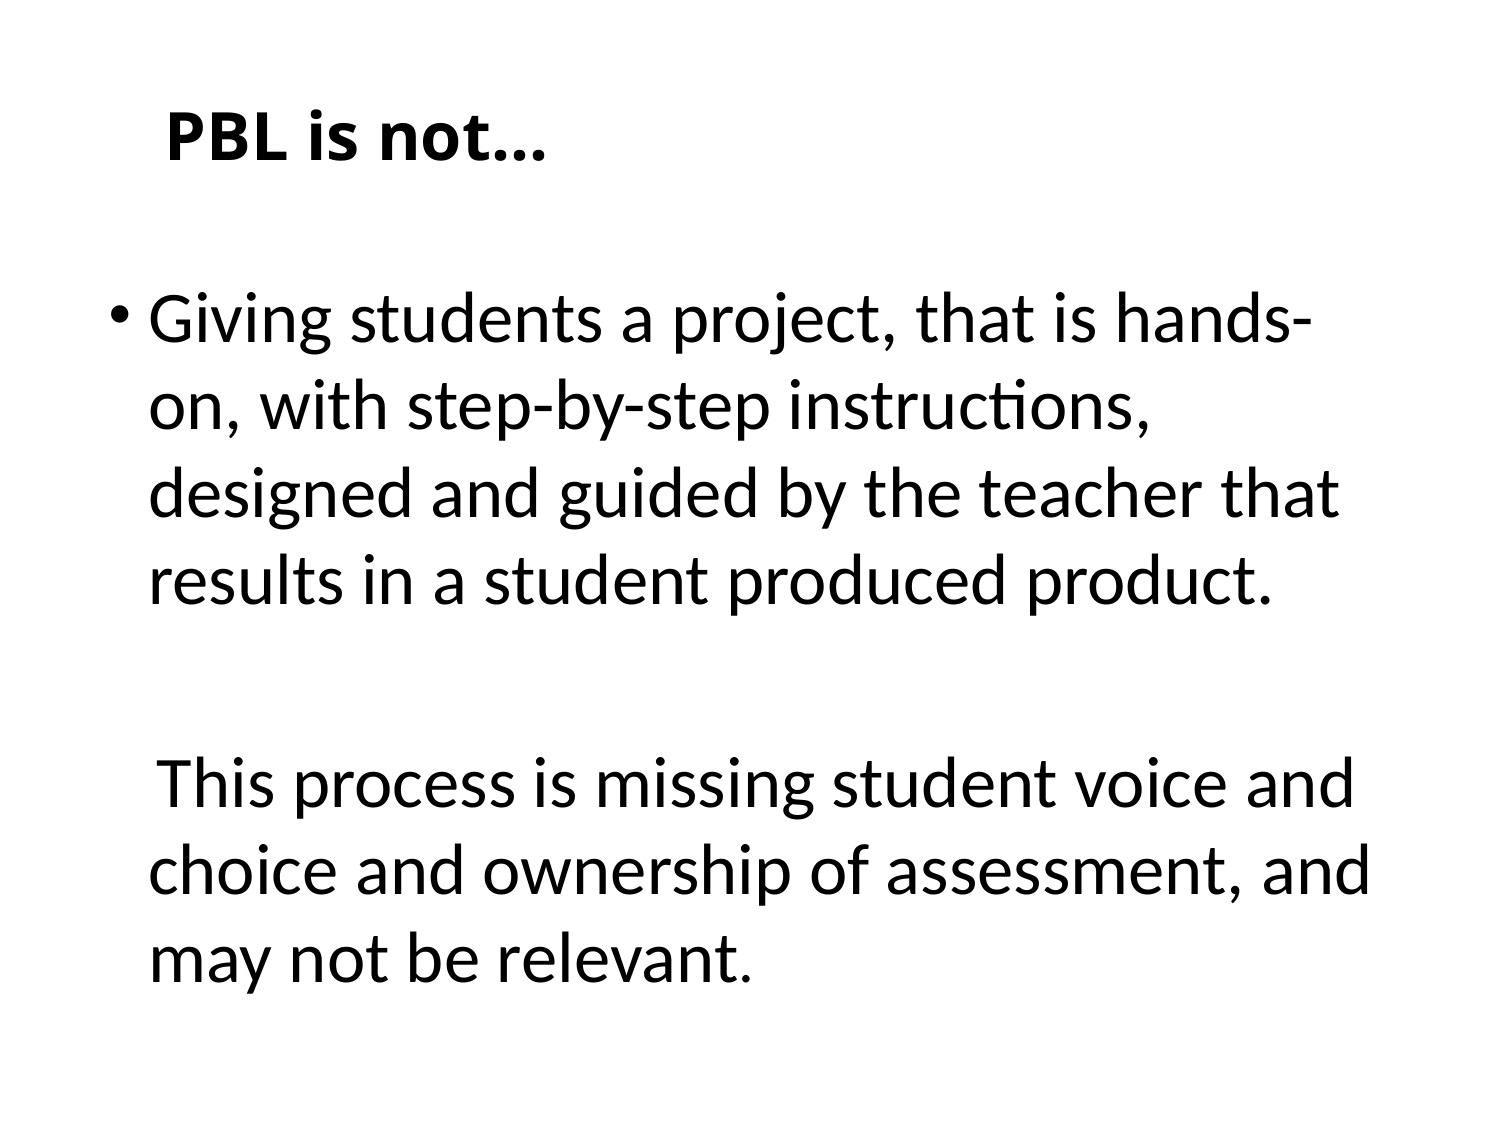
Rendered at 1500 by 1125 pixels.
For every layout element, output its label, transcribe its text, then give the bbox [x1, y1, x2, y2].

text_box PBL is not… [150, 86, 691, 182]
list Giving students a project, that is hands-on, with step-by-step instructions, designed and guided by the teacher that results in a student produced product. This process is missing student voice and choice and ownership of assessment, and may not be relevant. [74, 262, 1426, 1006]
